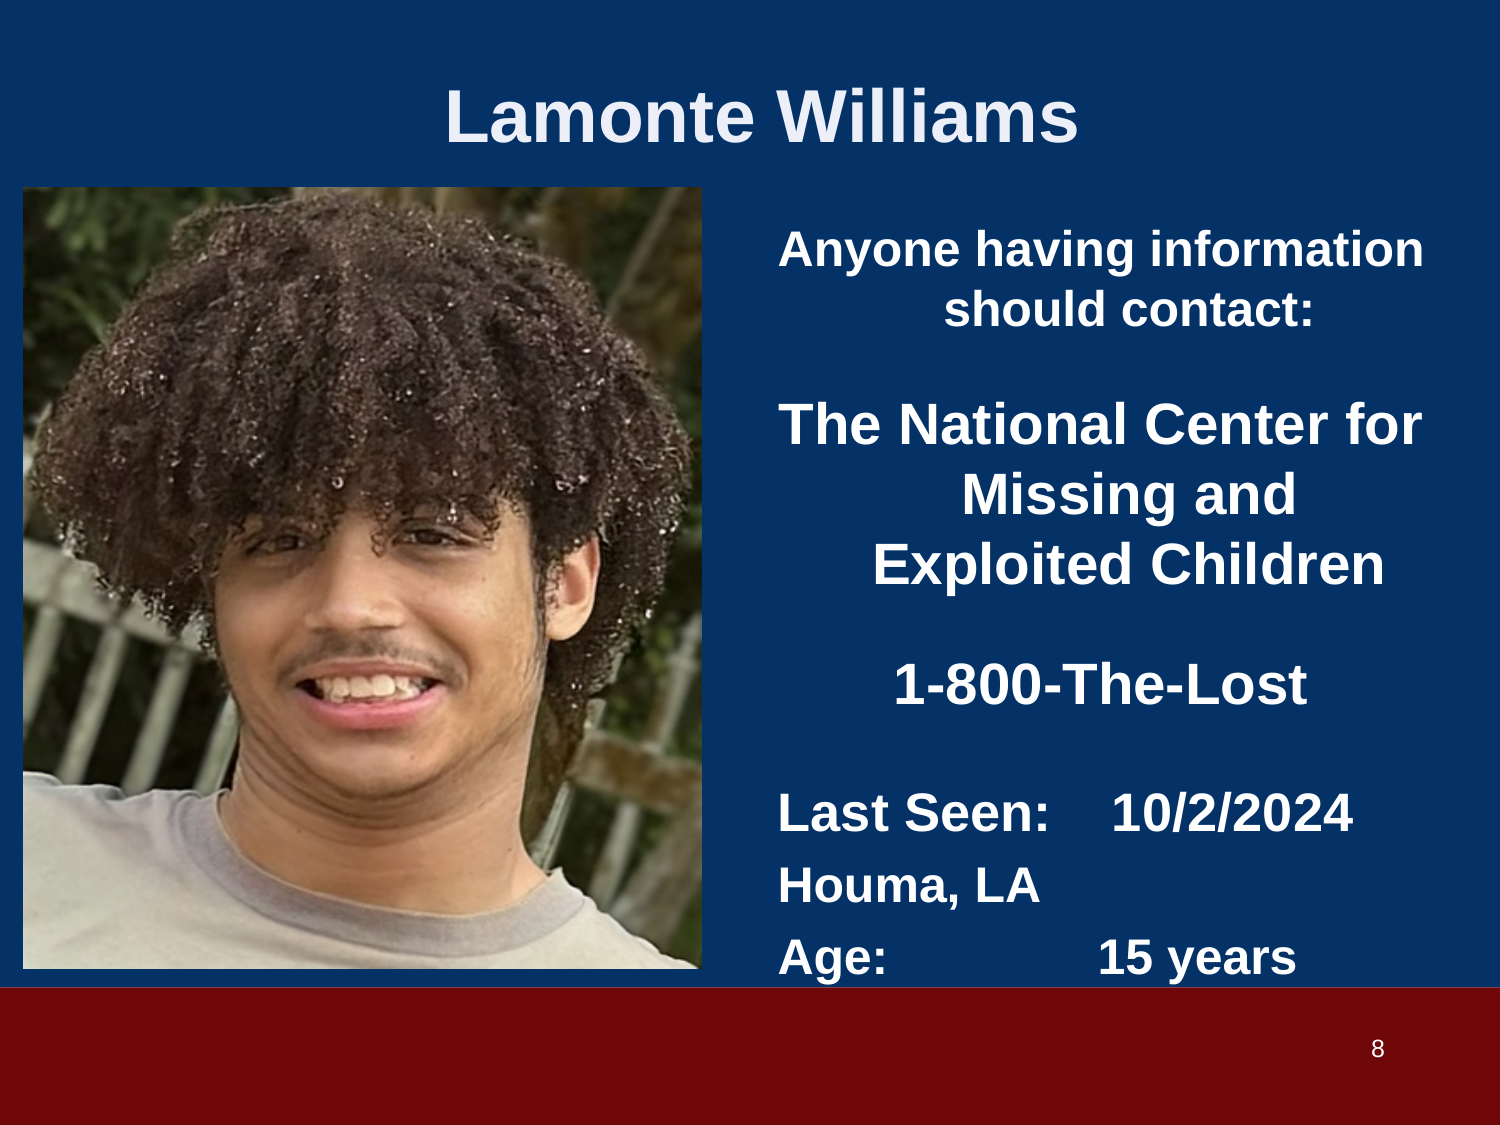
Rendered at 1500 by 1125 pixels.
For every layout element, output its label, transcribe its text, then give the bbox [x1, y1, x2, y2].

title Lamonte Williams [125, 37, 1400, 188]
slide_number 8 [1087, 1025, 1400, 1100]
list Anyone having information should contact: The National Center for Missing and Exploited Children 1-800-The-Lost Last Seen: 10/2/2024 Houma, LA Age: 15 years [762, 208, 1441, 990]
picture [23, 187, 702, 969]
